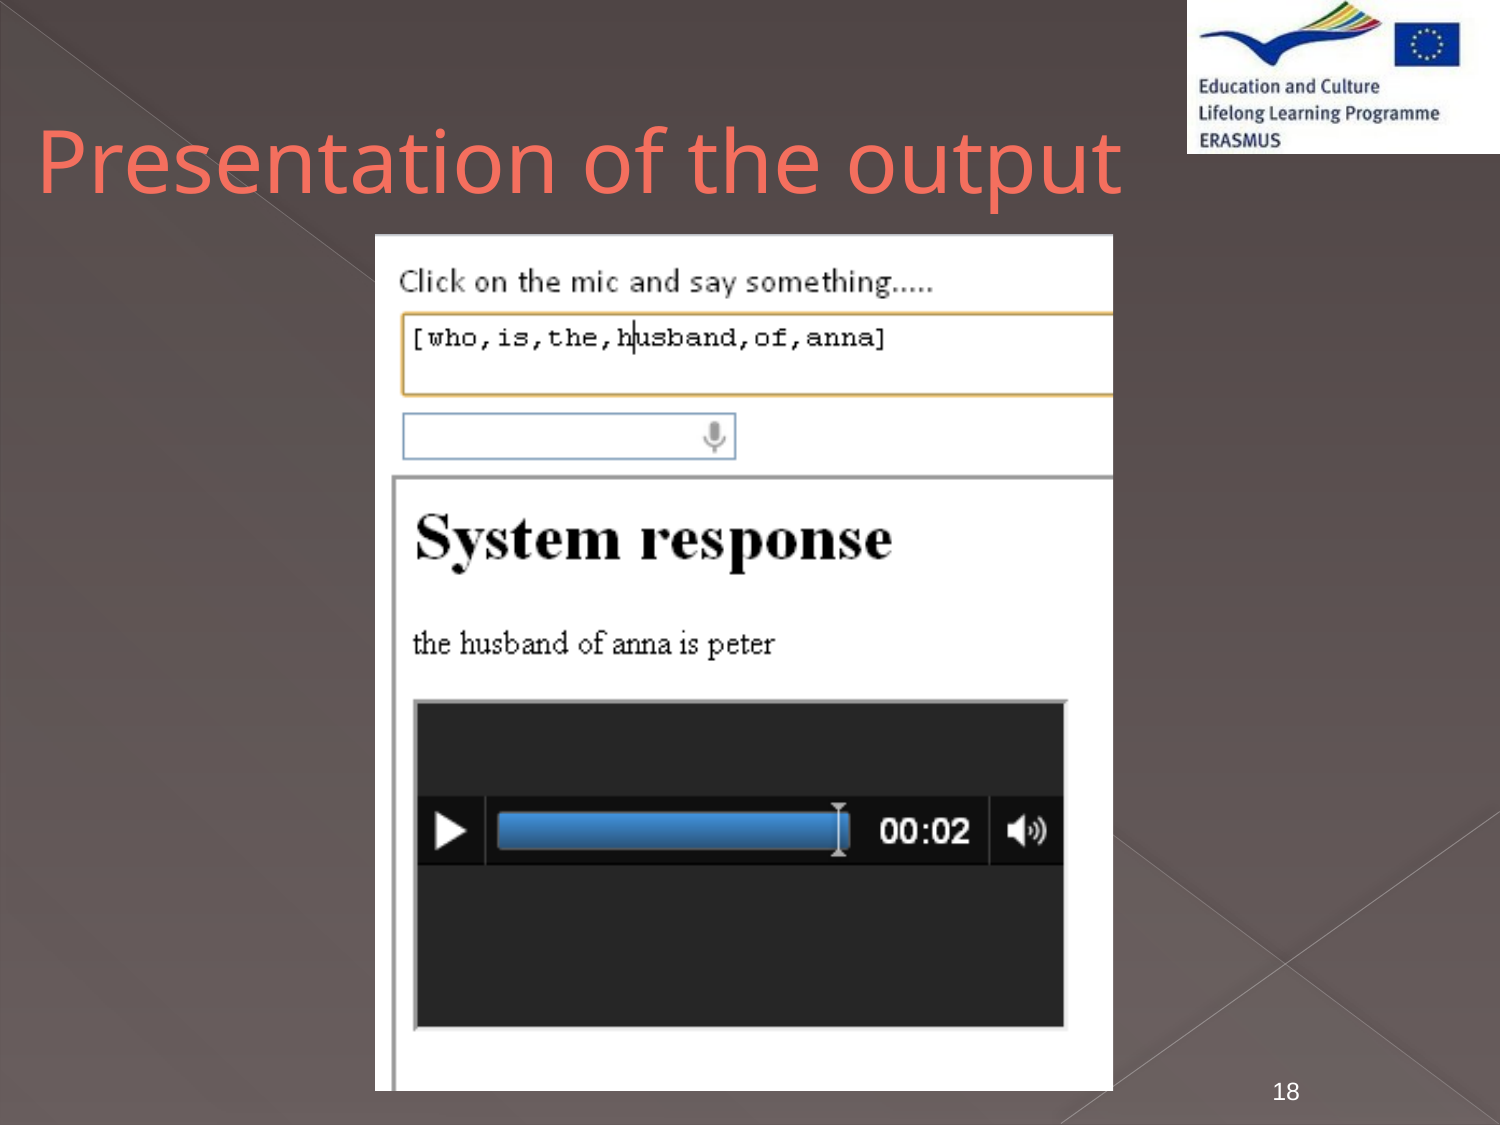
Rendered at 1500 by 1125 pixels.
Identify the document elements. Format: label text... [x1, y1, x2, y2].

picture [1187, 0, 1500, 154]
picture [374, 234, 1114, 1091]
slide_number 18 [1245, 1063, 1328, 1113]
title Presentation of the output [0, 43, 1292, 274]
